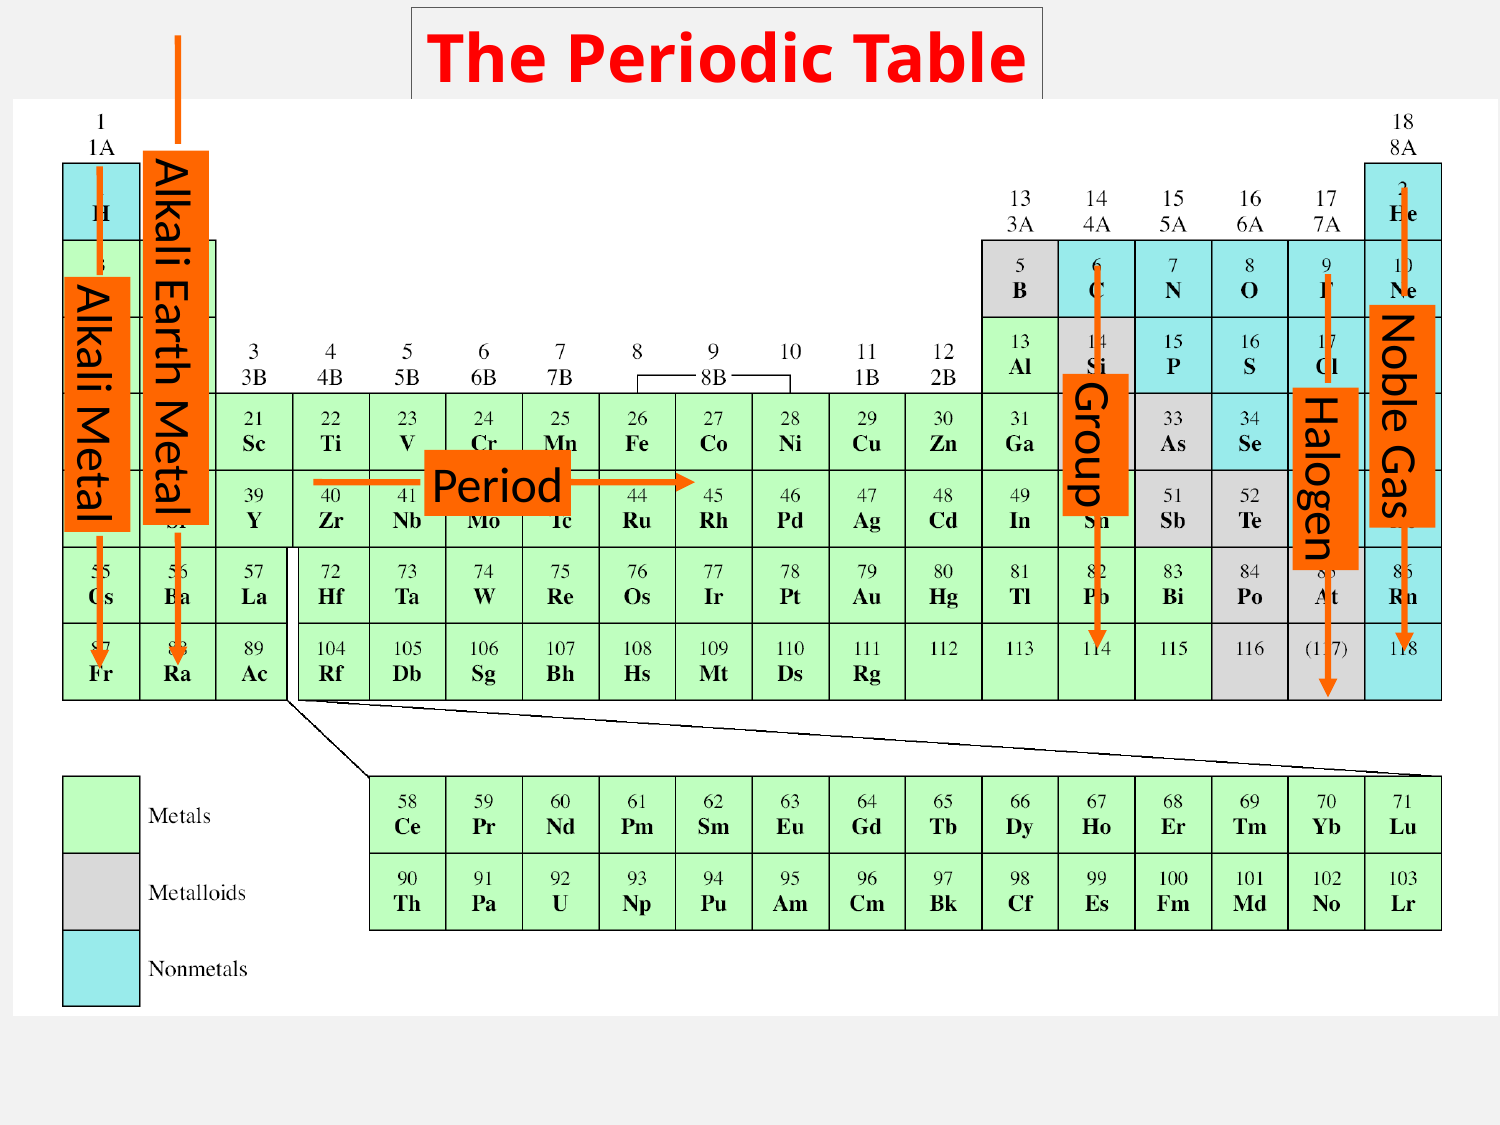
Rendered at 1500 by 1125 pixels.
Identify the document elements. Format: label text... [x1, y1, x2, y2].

picture [13, 99, 1498, 1016]
picture [13, 99, 145, 386]
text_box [1295, 274, 1359, 698]
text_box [1372, 187, 1436, 652]
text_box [313, 449, 695, 514]
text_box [145, 35, 209, 666]
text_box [905, 425, 1289, 489]
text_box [0, 386, 145, 449]
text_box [209, 386, 351, 449]
text_box The Periodic Table [411, 7, 1043, 99]
